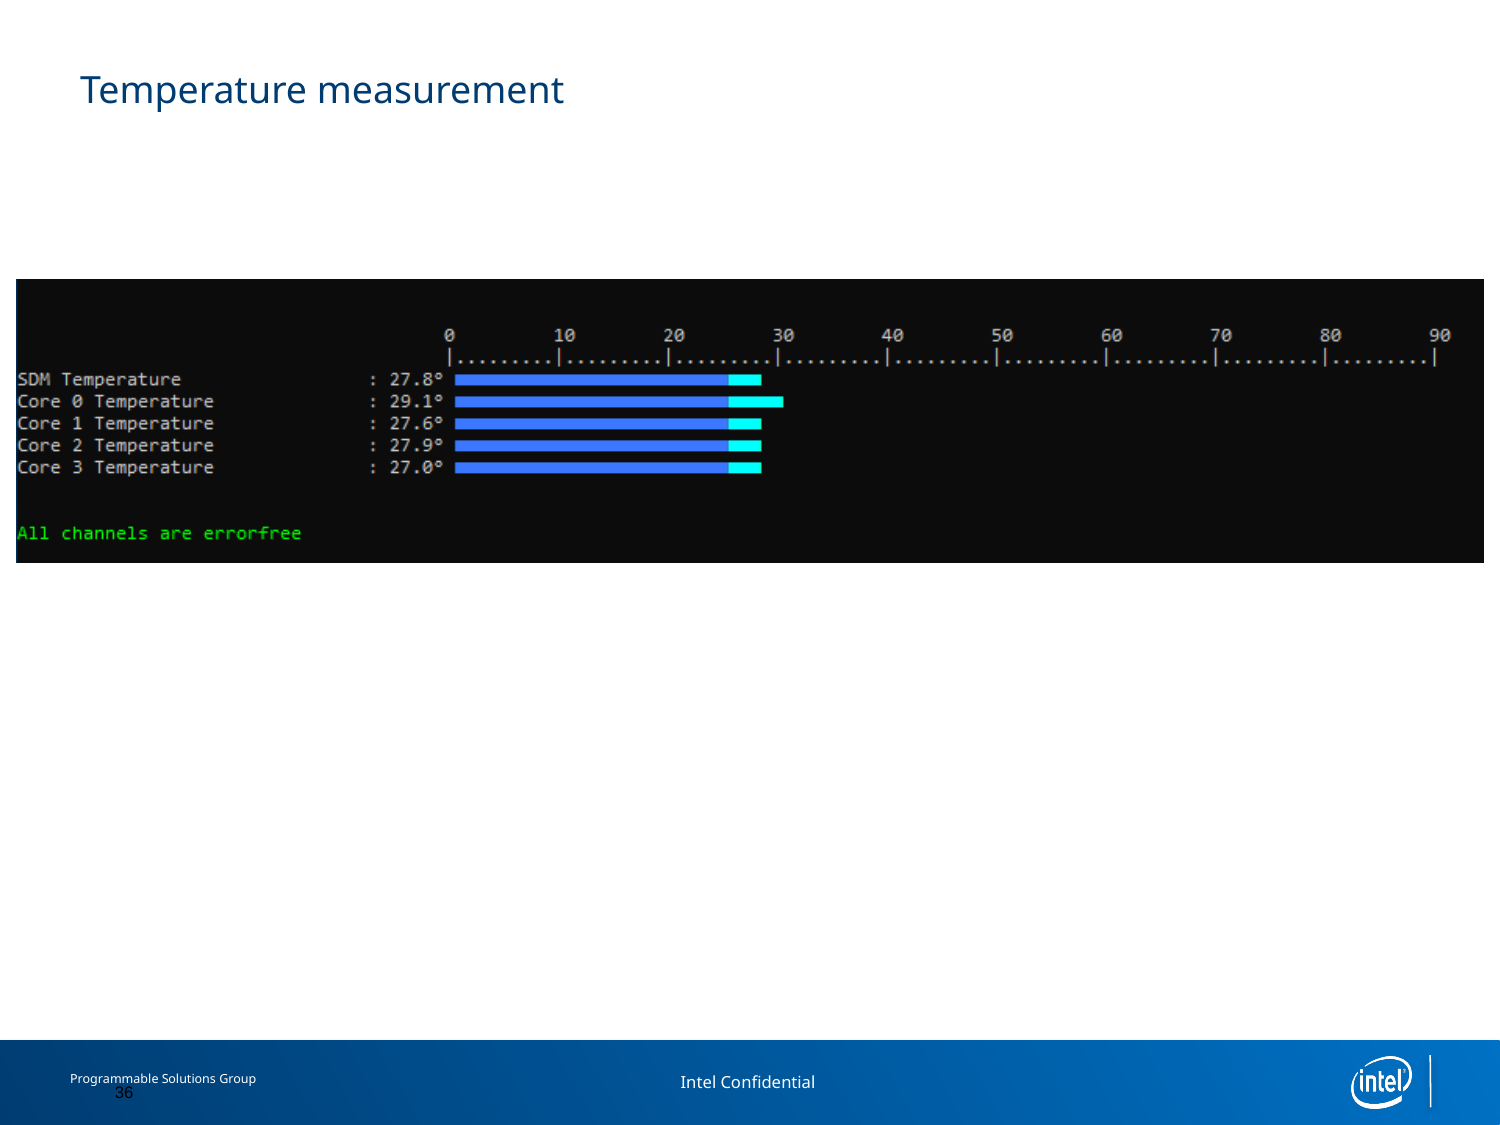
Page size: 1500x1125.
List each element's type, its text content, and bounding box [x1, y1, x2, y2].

picture [16, 279, 1484, 563]
slide_number 36 [19, 1069, 134, 1116]
title Temperature measurement [80, 65, 1388, 194]
picture [1351, 1056, 1412, 1109]
